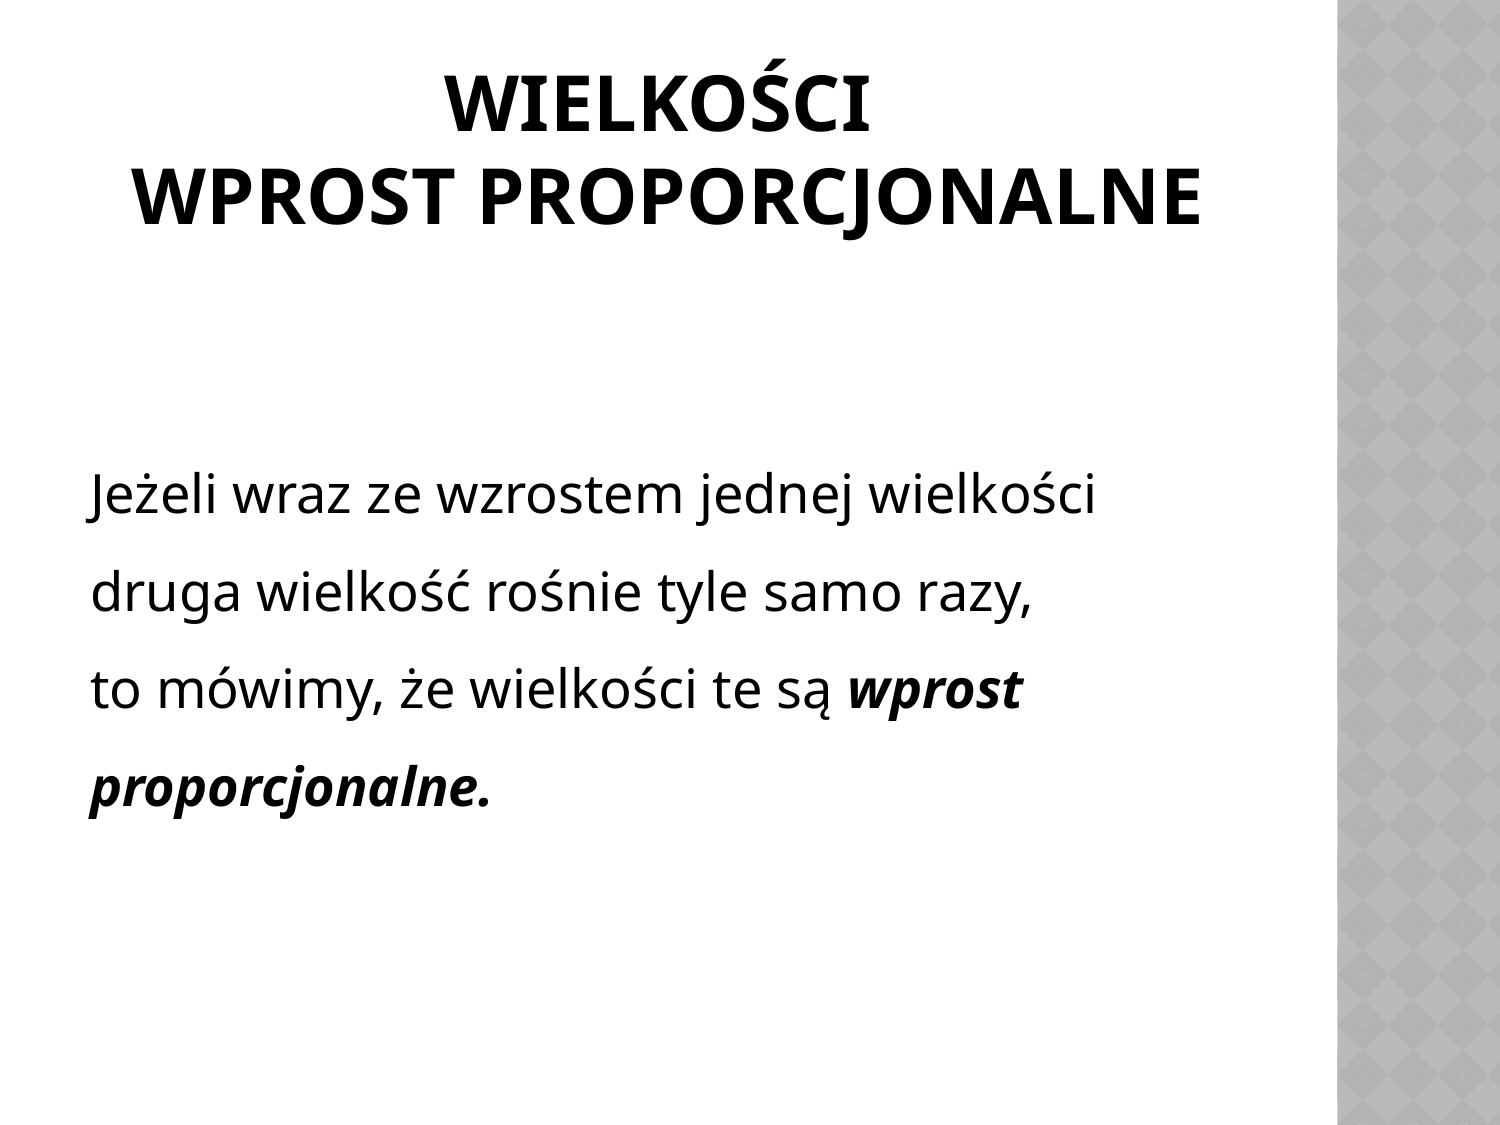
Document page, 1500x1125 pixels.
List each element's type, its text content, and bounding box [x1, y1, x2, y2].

title Wielkości wprost proporcjonalne [75, 52, 1263, 240]
list Jeżeli wraz ze wzrostem jednej wielkości druga wielkość rośnie tyle samo razy, to mówimy, że wielkości te są wprost proporcjonalne. [75, 264, 1263, 1060]
